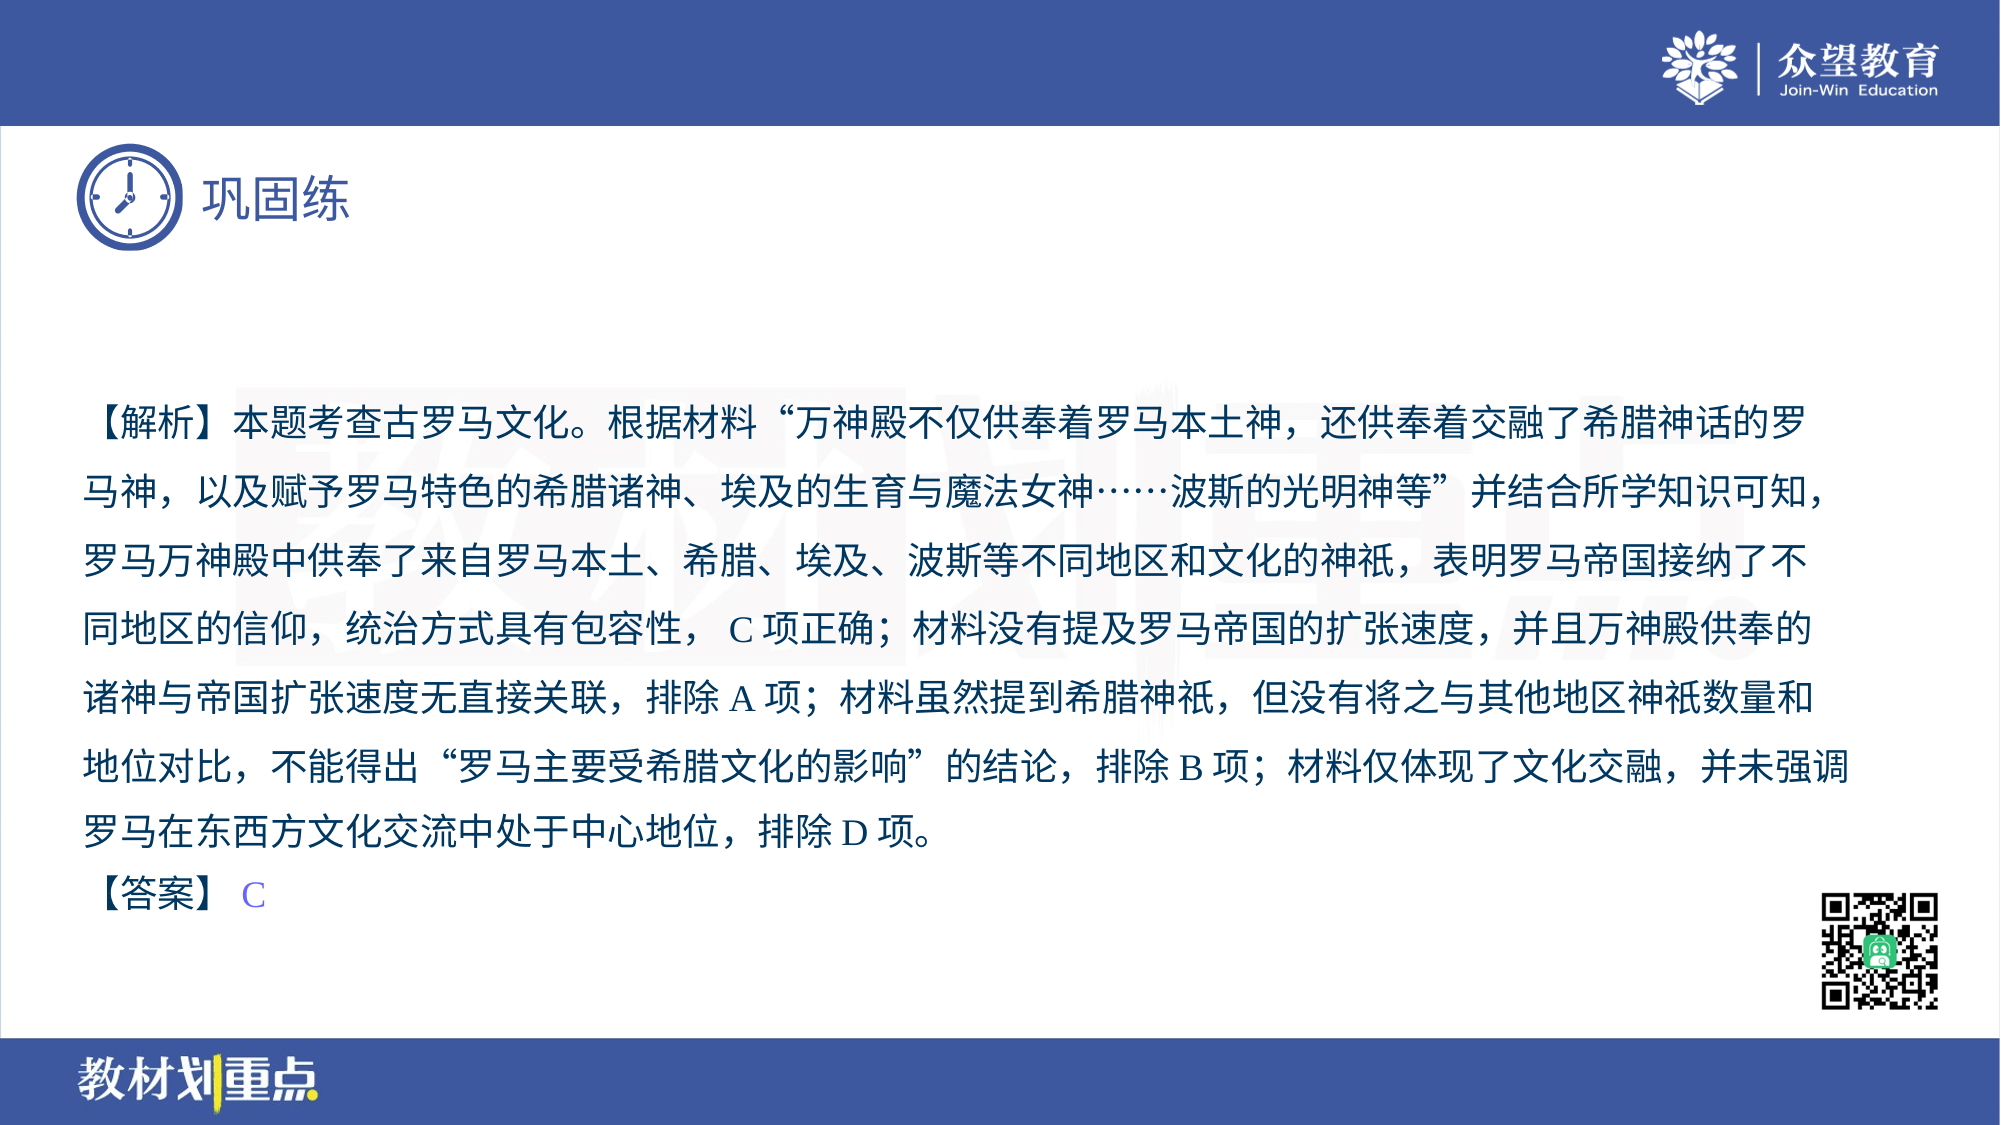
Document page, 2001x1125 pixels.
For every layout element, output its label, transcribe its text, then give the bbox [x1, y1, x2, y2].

text_box 【解析】本题考查古罗马文化。根据材料“万神殿不仅供奉着罗马本土神，还供奉着交融了希腊神话的罗 马神，以及赋予罗马特色的希腊诸神、埃及的生育与魔法女神……波斯的光明神等”并结合所学知识可知， 罗马万神殿中供奉了来自罗马本土、希腊、埃及、波斯等不同地区和文化的神祇，表明罗马帝国接纳了不 同地区的信仰，统治方式具有包容性，C项正确；材料没有提及罗马帝国的扩张速度，并且万神殿供奉的 诸神与帝国扩张速度无直接关联，排除A项；材料虽然提到希腊神祇，但没有将之与其他地区神祇数量和 地位对比，不能得出“罗马主要受希腊文化的影响”的结论，排除B项；材料仅体现了文化交融，并未强调 罗马在东西方文化交流中处于中心地位，排除D项。 [82, 375, 1817, 846]
text_box 【答案】C [82, 848, 1817, 908]
picture [0, 0, 2000, 1125]
